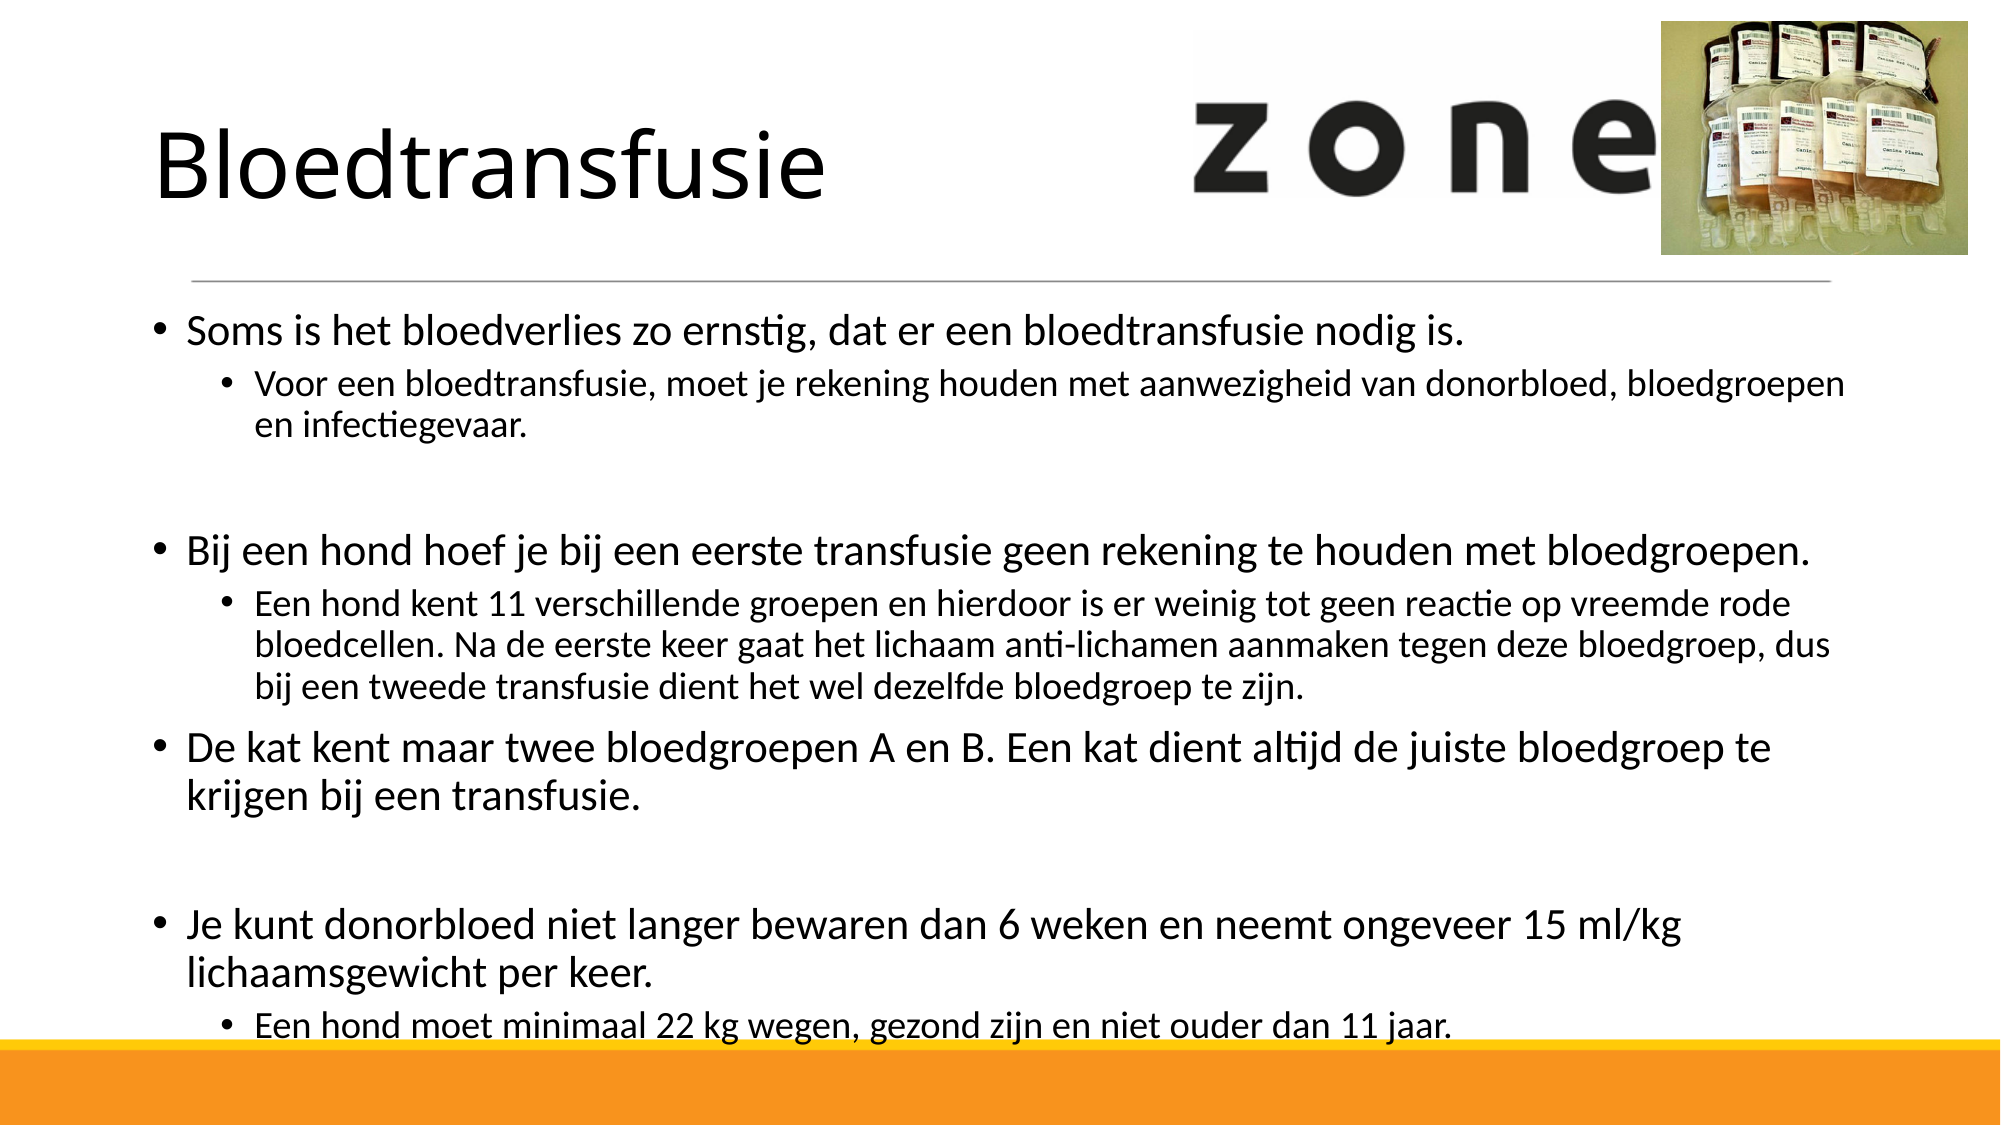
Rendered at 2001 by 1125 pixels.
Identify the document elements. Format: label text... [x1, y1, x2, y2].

title Bloedtransfusie [137, 59, 1863, 278]
list Soms is het bloedverlies zo ernstig, dat er een bloedtransfusie nodig is. Voor een bloedtransfusie, moet je rekening houden met aanwezigheid van donorbloed, bloedgroepen en infectiegevaar. Bij een hond hoef je bij een eerste transfusie geen rekening te houden met bloedgroepen. Een hond kent 11 verschillende groepen en hierdoor is er weinig tot geen reactie op vreemde rode bloedcellen. Na de eerste keer gaat het lichaam anti-lichamen aanmaken tegen deze bloedgroep, dus bij een tweede transfusie dient het wel dezelfde bloedgroep te zijn. De kat kent maar twee bloedgroepen A en B. Een kat dient altijd de juiste bloedgroep te krijgen bij een transfusie. Je kunt donorbloed niet langer bewaren dan 6 weken en neemt ongeveer 15 ml/kg lichaamsgewicht per keer. Een hond moet minimaal 22 kg wegen, gezond zijn en niet ouder dan 11 jaar. [137, 299, 1863, 1074]
picture [0, 0, 2001, 1125]
